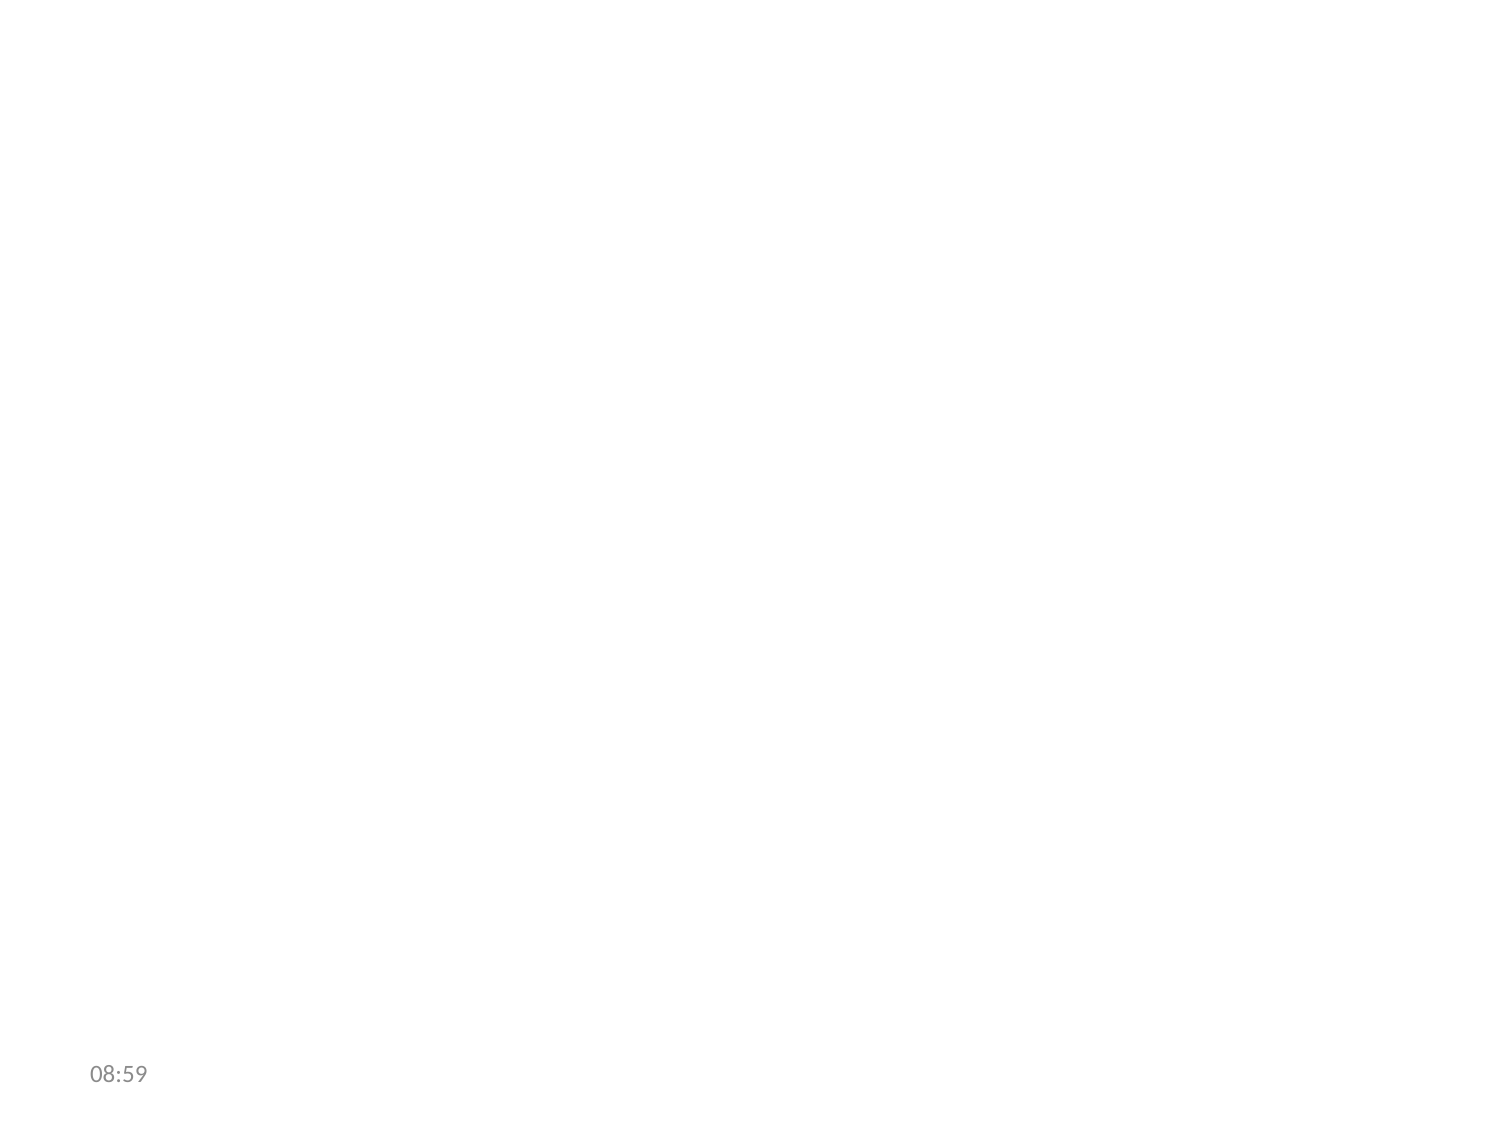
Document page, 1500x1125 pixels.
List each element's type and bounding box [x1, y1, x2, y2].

slide_number [75, 1042, 425, 1103]
